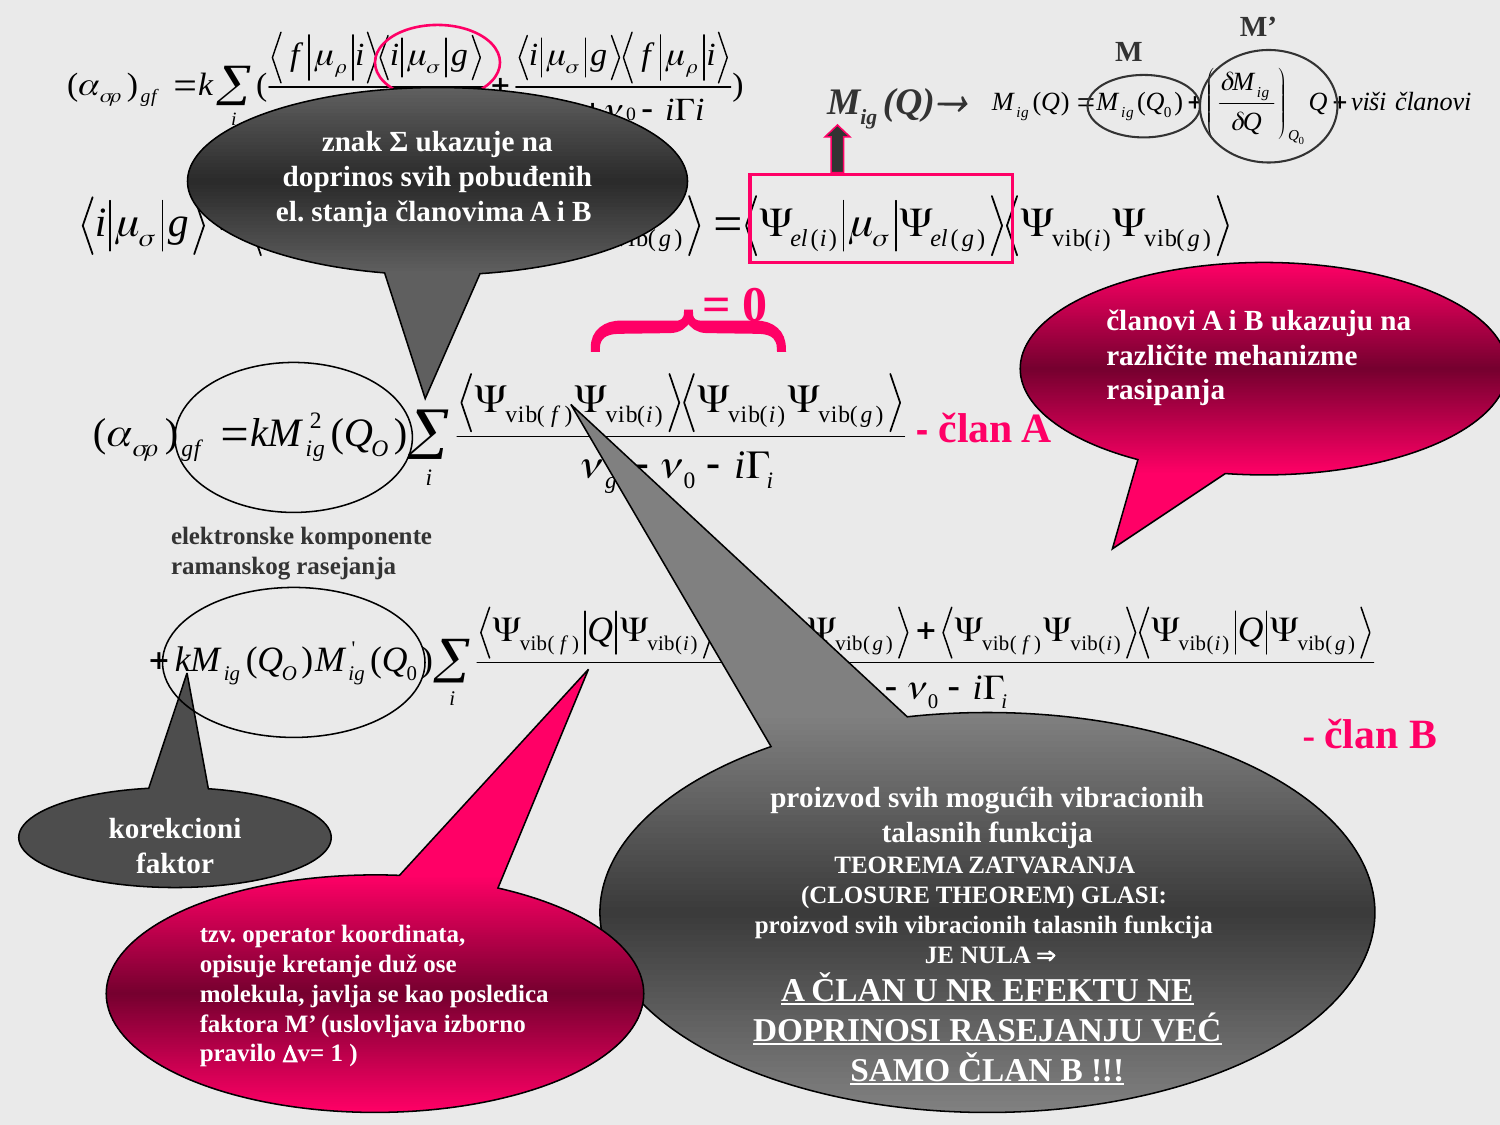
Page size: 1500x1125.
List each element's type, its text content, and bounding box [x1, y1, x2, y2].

text_box - član B [1277, 699, 1452, 765]
text_box [1241, 158, 1296, 163]
text_box M’ [1225, 0, 1303, 53]
text_box Mig (Q) [812, 69, 982, 136]
text_box = 0 [687, 272, 784, 339]
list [87, 365, 913, 501]
text_box znak Σ ukazuje na doprinos svih pobuđenih el. stanja članovima A i B [187, 147, 688, 185]
text_box proizvod svih mogućih vibracionih talasnih funkcija TEOREMA ZATVARANJA (CLOSURE THEOREM) GLASI: proizvod svih vibracionih talasnih funkcija JE NULA  A ČLAN U NR EFEKTU NE DOPRINOSI RASEJANJU VEĆ SAMO ČLAN B !!! [632, 510, 780, 598]
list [62, 24, 751, 139]
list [142, 599, 1382, 720]
text_box [750, 174, 1013, 185]
text_box M [1100, 12, 1168, 60]
text_box elektronske komponente ramanskog rasejanja [156, 512, 457, 588]
text_box proizvod svih mogućih vibracionih talasnih funkcija TEOREMA ZATVARANJA (CLOSURE THEOREM) GLASI: proizvod svih vibracionih talasnih funkcija JE NULA  A ČLAN U NR EFEKTU NE DOPRINOSI RASEJANJU VEĆ SAMO ČLAN B !!! [599, 729, 1375, 1113]
text_box - član A [916, 392, 1067, 458]
text_box [233, 729, 355, 738]
text_box znak Σ ukazuje na doprinos svih pobuđenih el. stanja članovima A i B [374, 272, 501, 364]
text_box  [590, 289, 826, 364]
text_box [1229, 53, 1308, 60]
text_box članovi A i B ukazuju na različite mehanizme rasipanja [1020, 262, 1500, 549]
text_box tzv. operator koordinata, opisuje kretanje duž ose molekula, javlja se kao posledica faktora M’ (uslovljava izborno pravilo v= 1 ) [106, 729, 644, 1113]
text_box korekcioni faktor [18, 729, 332, 888]
text_box [825, 125, 850, 173]
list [74, 187, 1238, 264]
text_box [987, 62, 1478, 150]
text_box [226, 588, 361, 598]
